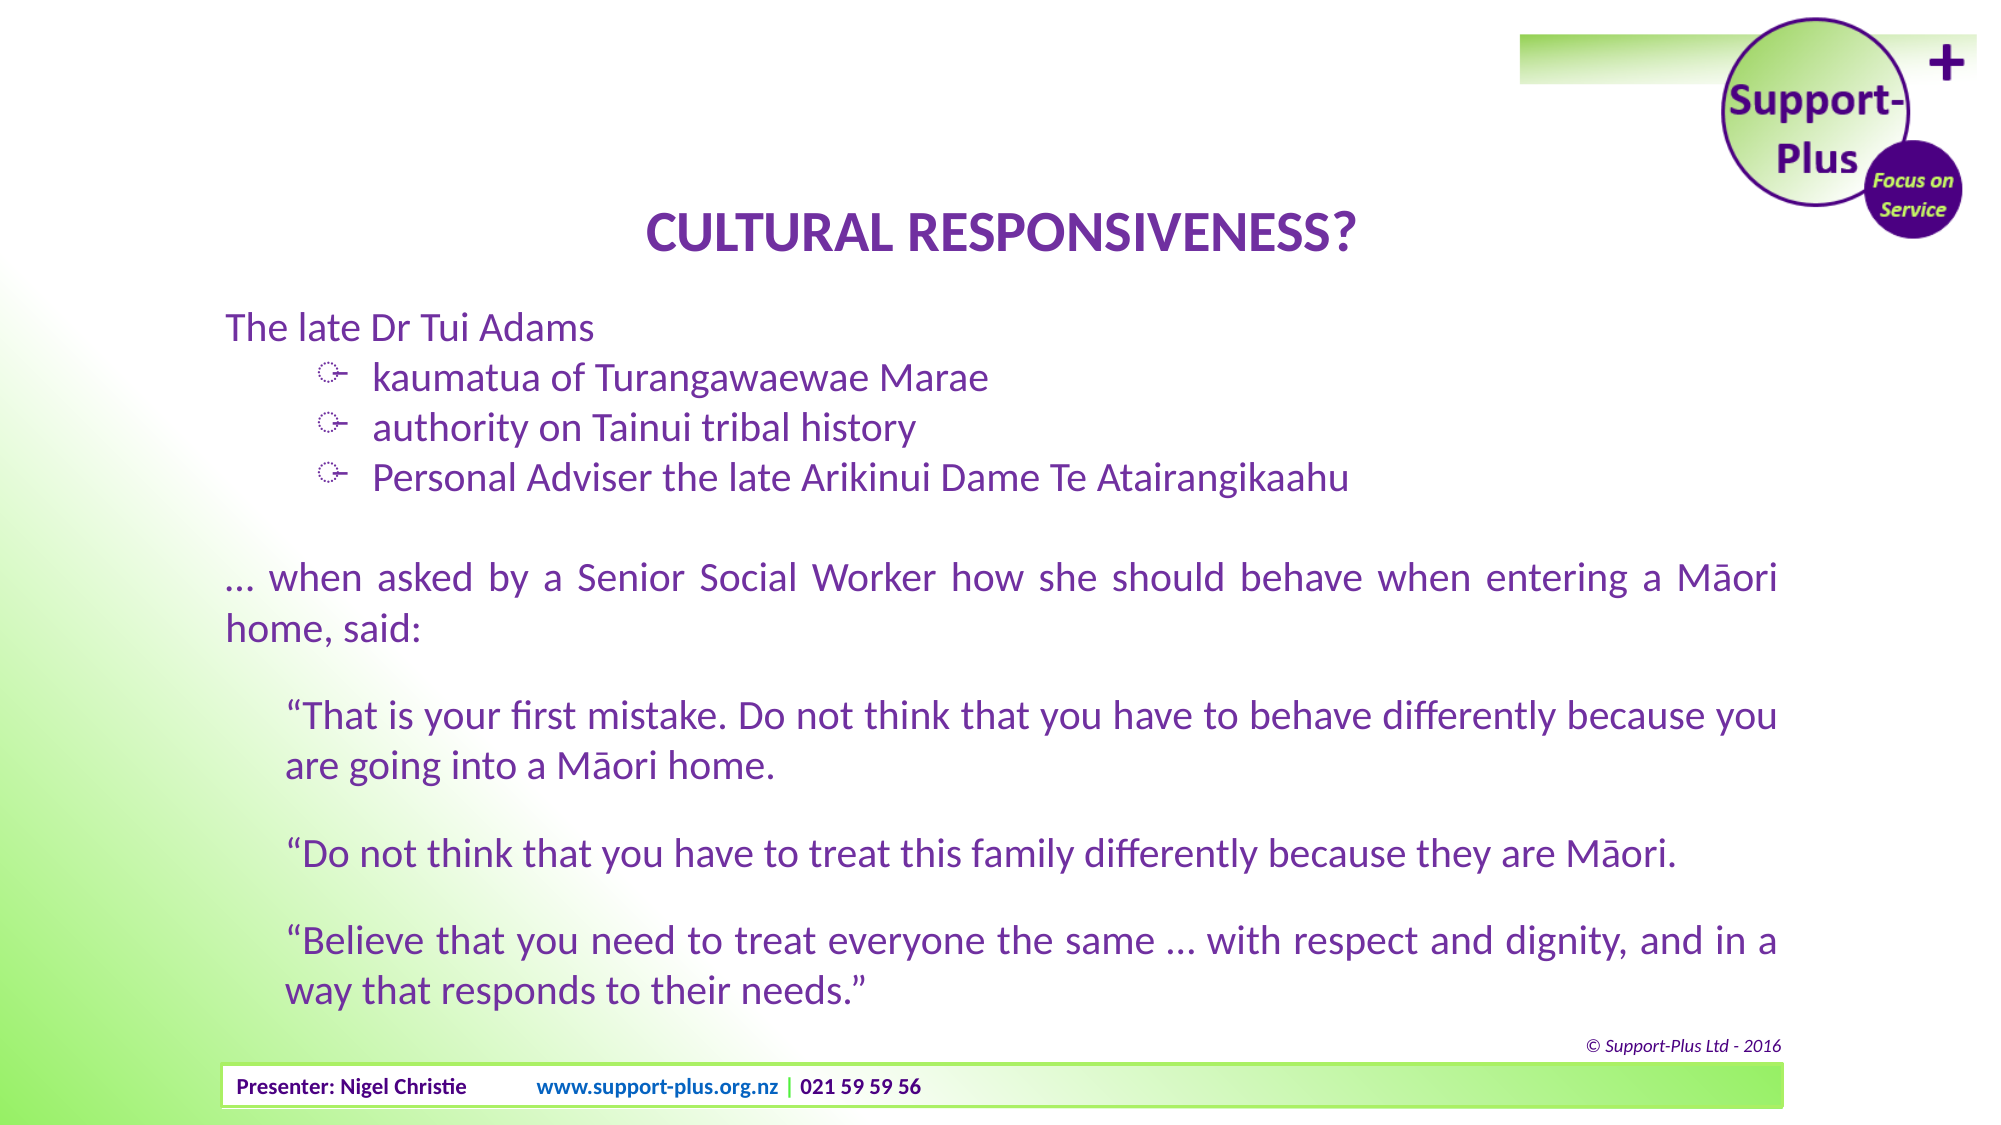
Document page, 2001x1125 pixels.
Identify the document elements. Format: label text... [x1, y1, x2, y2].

text_box CULTURAL RESPONSIVENESS? The late Dr Tui Adams kaumatua of Turangawaewae Marae authority on Tainui tribal history Personal Adviser the late Arikinui Dame Te Atairangikaahu … when asked by a Senior Social Worker how she should behave when entering a Māori home, said: “That is your first mistake. Do not think that you have to behave differently because you are going into a Māori home. “Do not think that you have to treat this family differently because they are Māori. “Believe that you need to treat everyone the same … with respect and dignity, and in a way that responds to their needs.” [210, 185, 1794, 1021]
text_box Presenter: Nigel Christie www.support-plus.org.nz | 021 59 59 56 [221, 1063, 1783, 1107]
picture [1514, 15, 1983, 246]
text_box © Support-Plus Ltd - 2016 [1570, 1026, 1819, 1064]
